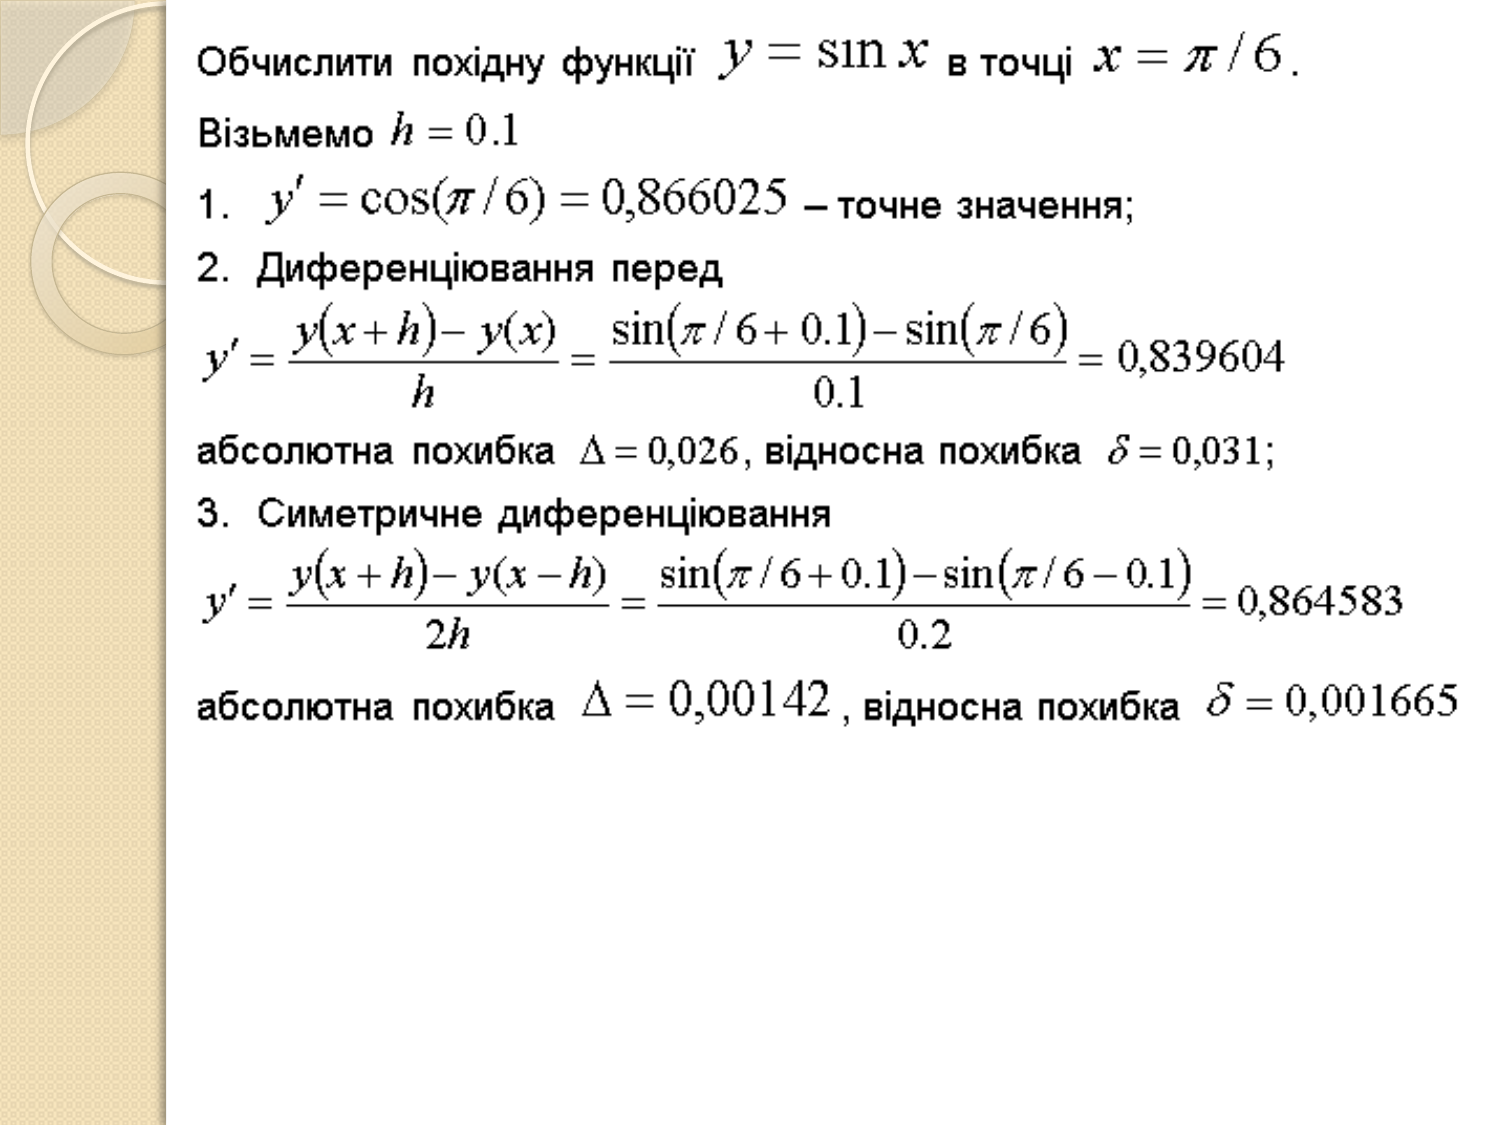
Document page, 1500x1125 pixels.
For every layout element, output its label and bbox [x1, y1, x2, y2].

picture [182, 29, 1477, 752]
